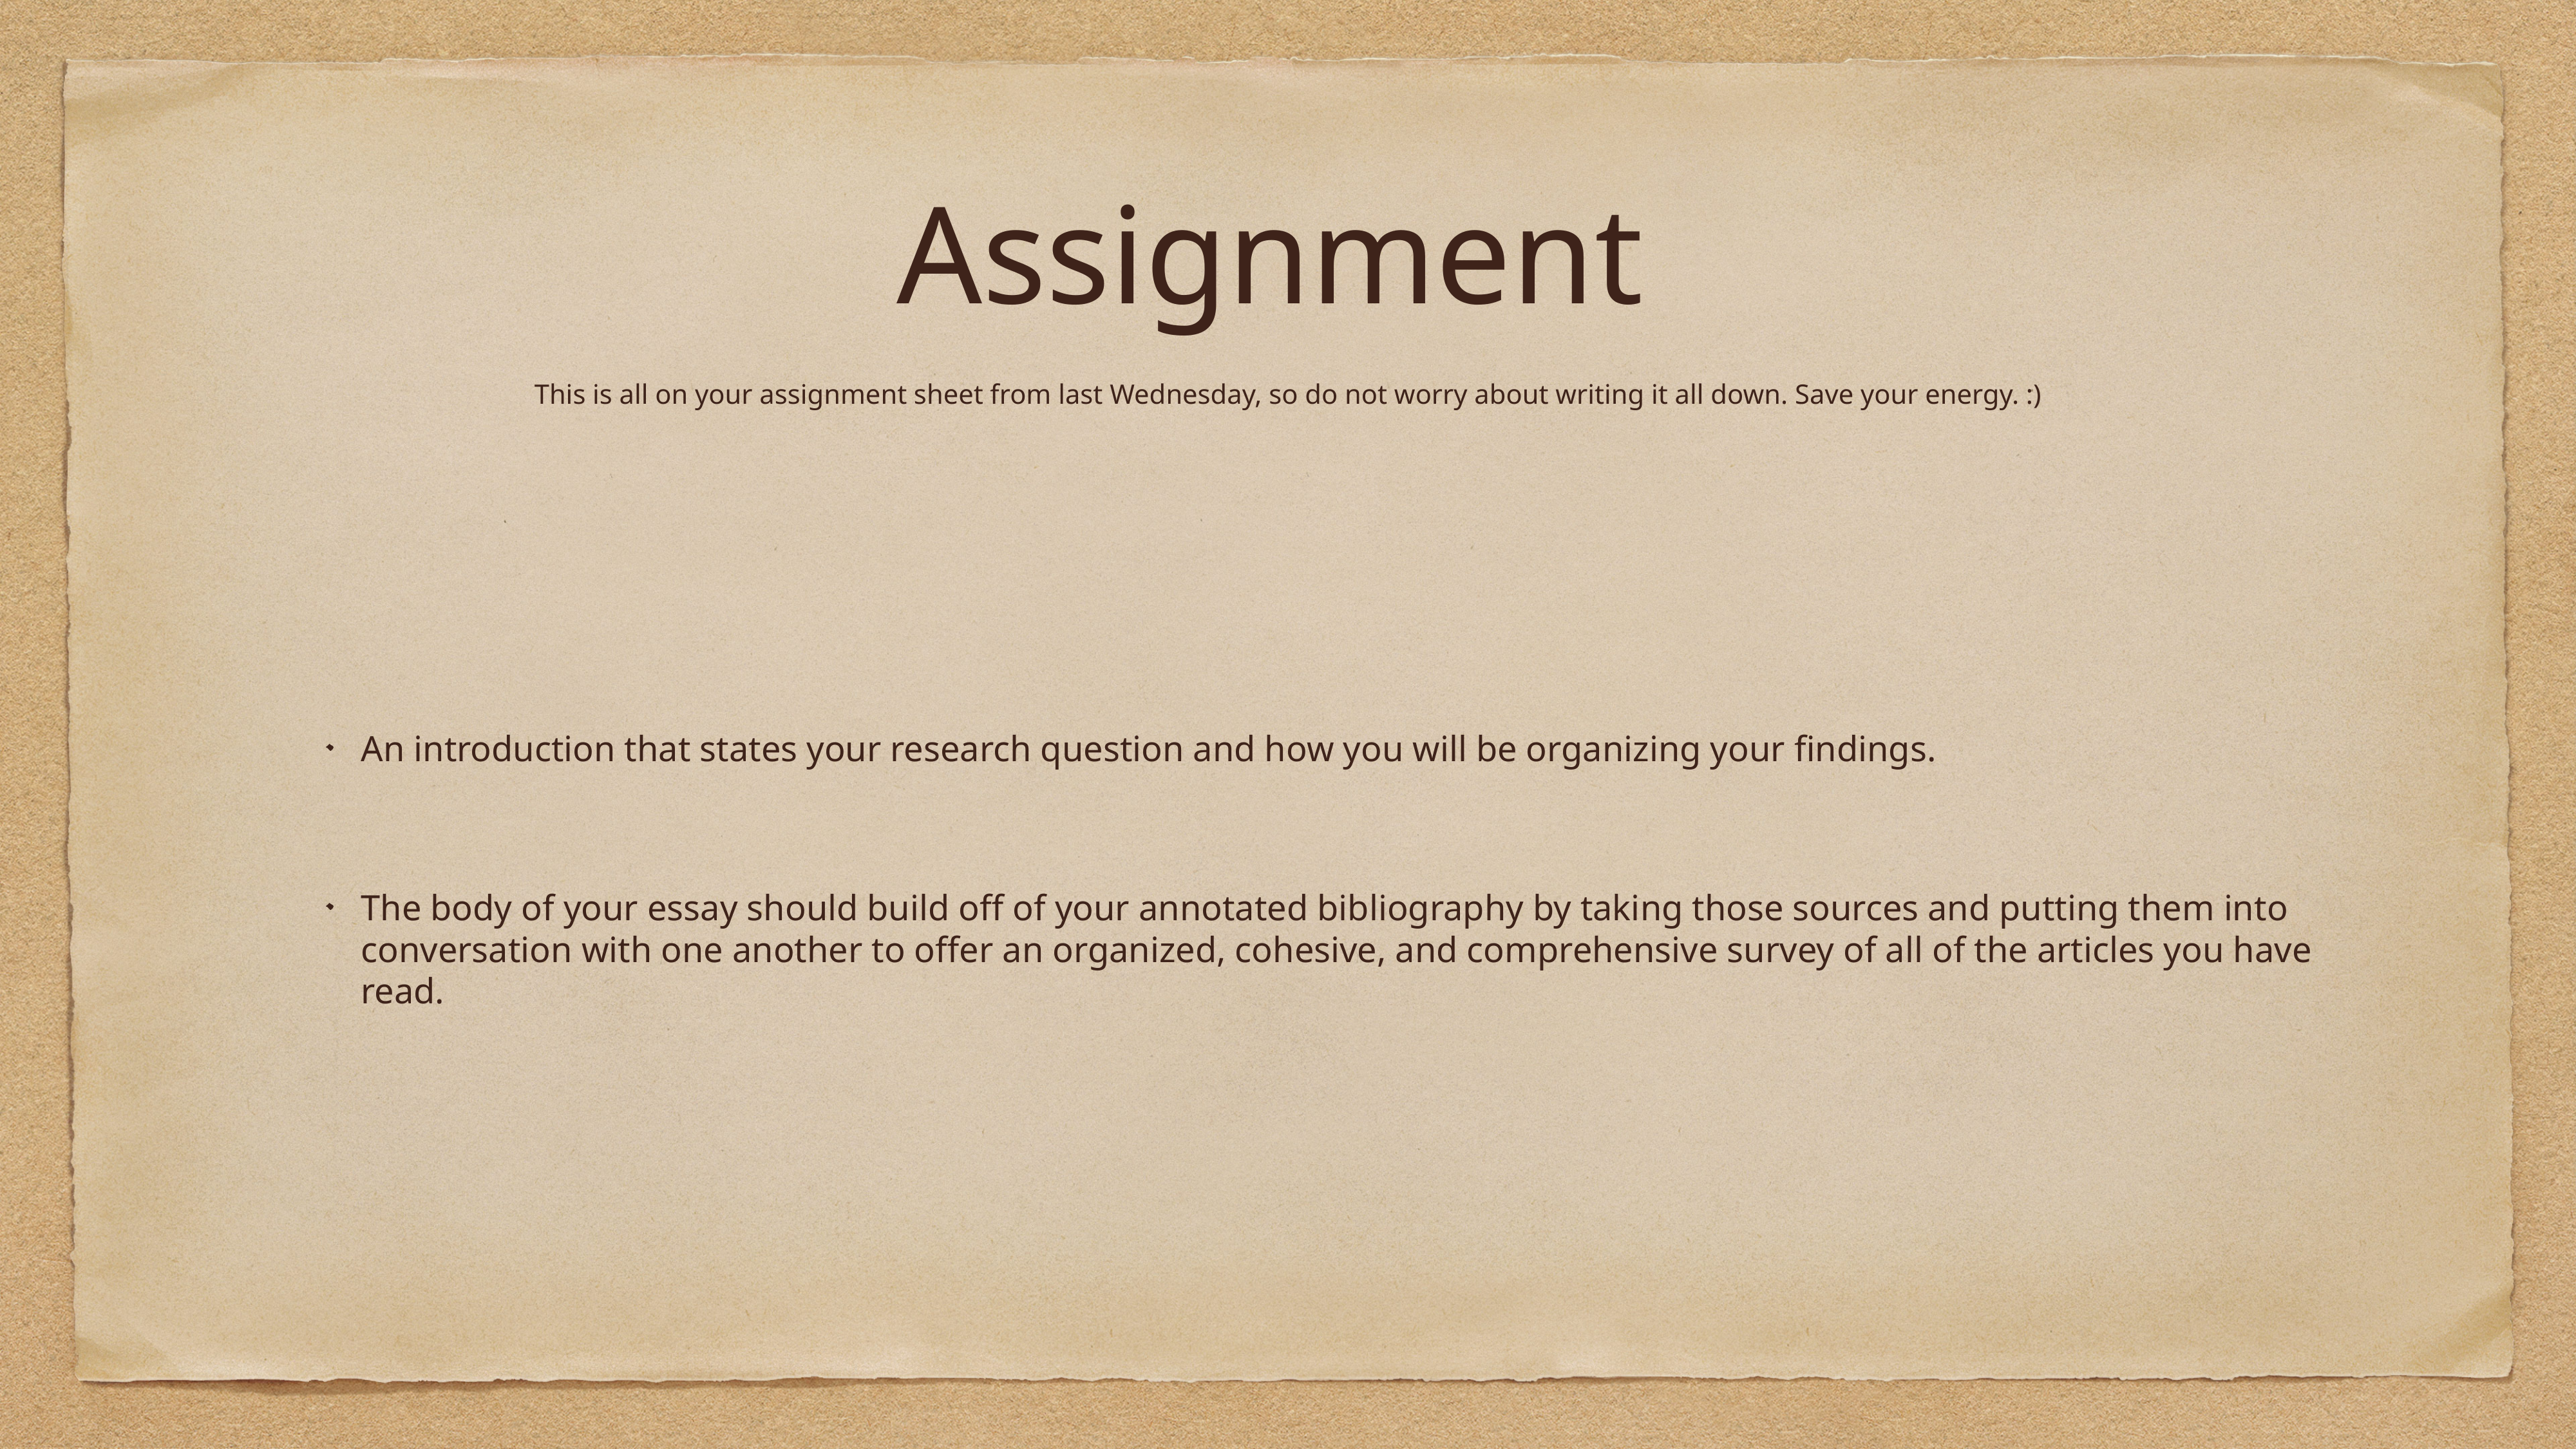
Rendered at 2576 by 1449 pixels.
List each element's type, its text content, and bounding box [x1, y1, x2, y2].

text_box This is all on your assignment sheet from last Wednesday, so do not worry about writing it all down. Save your energy. :) [529, 372, 2047, 415]
list An introduction that states your research question and how you will be organizing your findings. The body of your essay should build off of your annotated bibliography by taking those sources and putting them into conversation with one another to offer an organized, cohesive, and comprehensive survey of all of the articles you have read. [251, 435, 2324, 1302]
picture [0, 0, 2576, 1449]
title Assignment [251, 93, 2324, 407]
